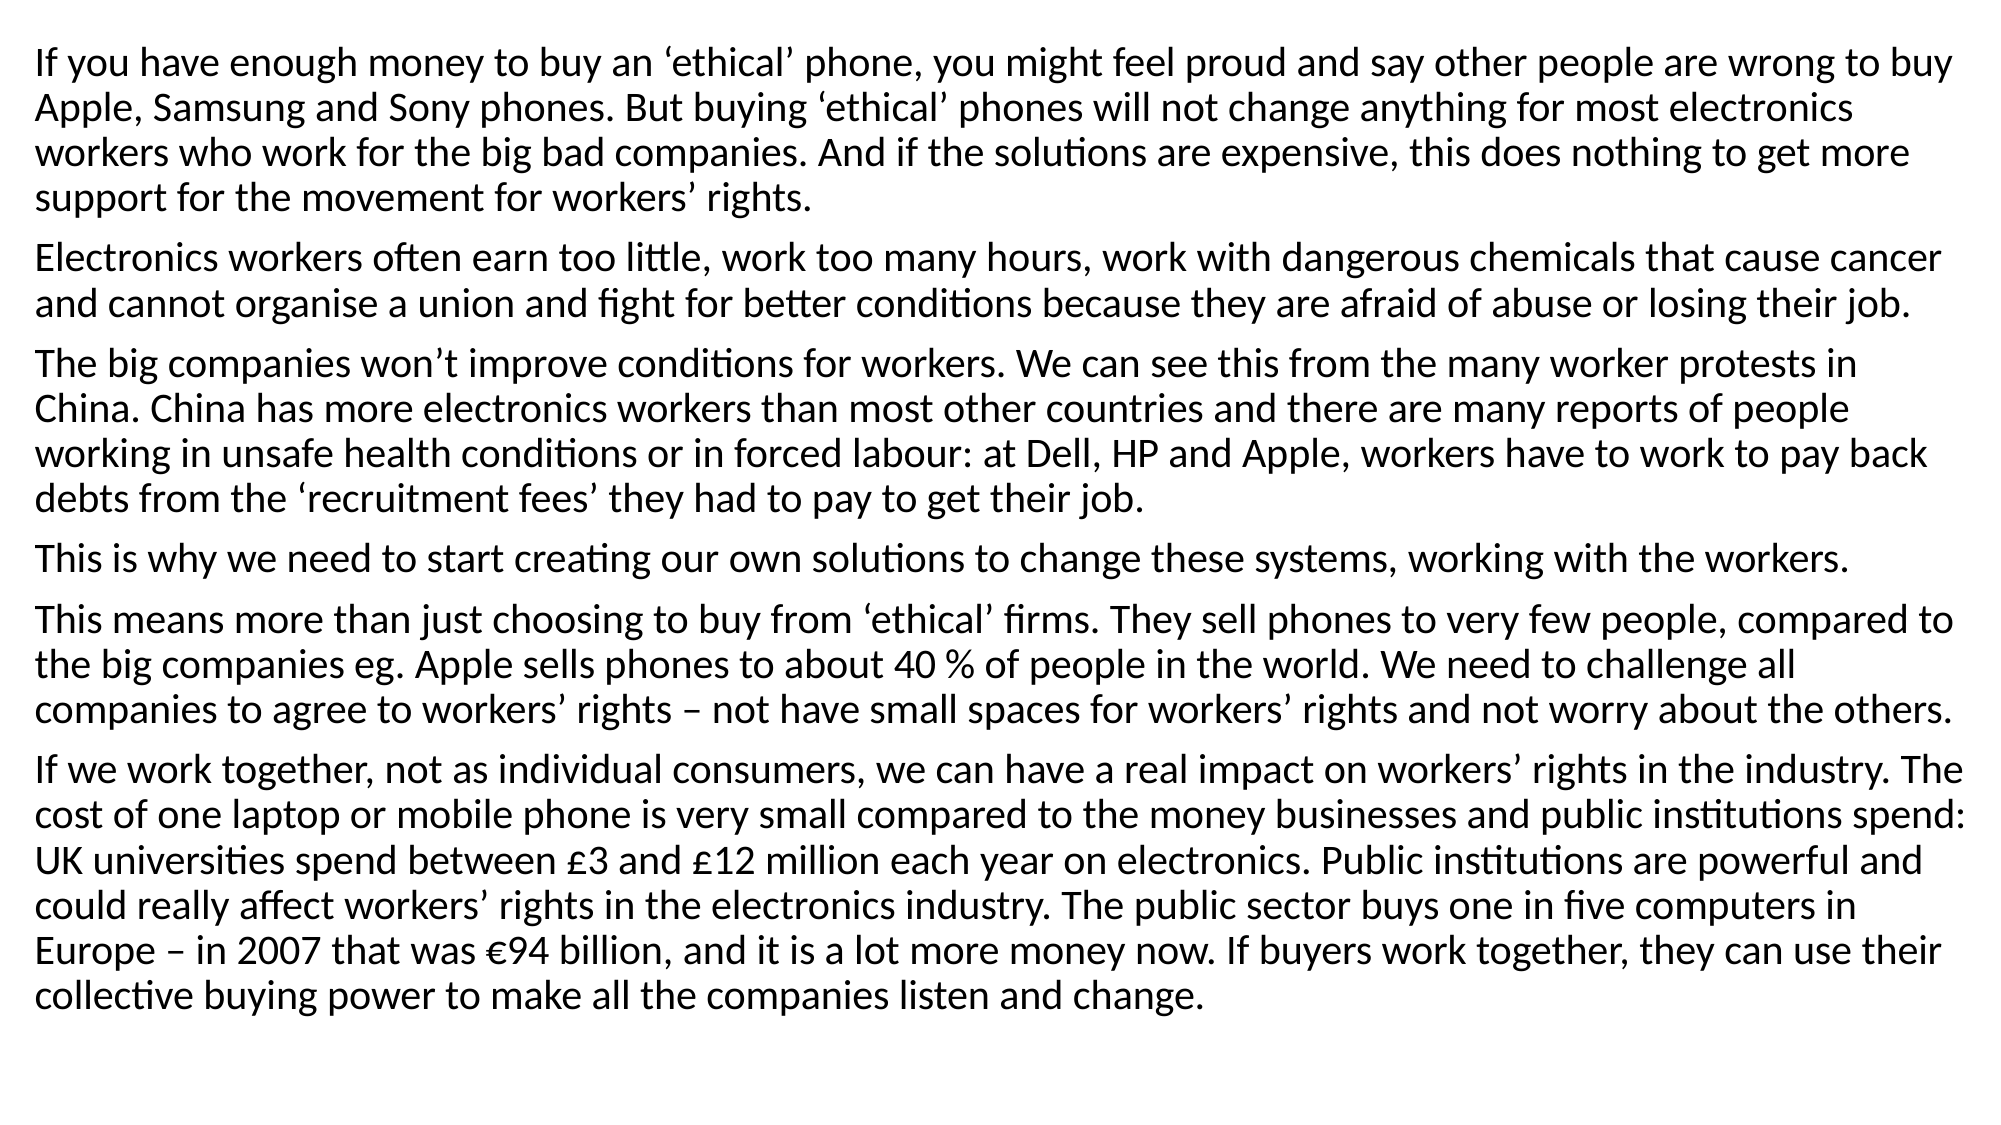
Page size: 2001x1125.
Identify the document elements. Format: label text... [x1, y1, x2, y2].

list If you have enough money to buy an ‘ethical’ phone, you might feel proud and say other people are wrong to buy Apple, Samsung and Sony phones. But buying ‘ethical’ phones will not change anything for most electronics workers who work for the big bad companies. And if the solutions are expensive, this does nothing to get more support for the movement for workers’ rights. Electronics workers often earn too little, work too many hours, work with dangerous chemicals that cause cancer and cannot organise a union and fight for better conditions because they are afraid of abuse or losing their job. The big companies won’t improve conditions for workers. We can see this from the many worker protests in China. China has more electronics workers than most other countries and there are many reports of people working in unsafe health conditions or in forced labour: at Dell, HP and Apple, workers have to work to pay back debts from the ‘recruitment fees’ they had to pay to get their job. This is why we need to start creating our own solutions to change these systems, working with the workers. This means more than just choosing to buy from ‘ethical’ firms. They sell phones to very few people, compared to the big companies eg. Apple sells phones to about 40 % of people in the world. We need to challenge all companies to agree to workers’ rights – not have small spaces for workers’ rights and not worry about the others. If we work together, not as individual consumers, we can have a real impact on workers’ rights in the industry. The cost of one laptop or mobile phone is very small compared to the money businesses and public institutions spend: UK universities spend between £3 and £12 million each year on electronics. Public institutions are powerful and could really affect workers’ rights in the electronics industry. The public sector buys one in five computers in Europe – in 2007 that was €94 billion, and it is a lot more money now. If buyers work together, they can use their collective buying power to make all the companies listen and change. [19, 32, 1985, 1092]
